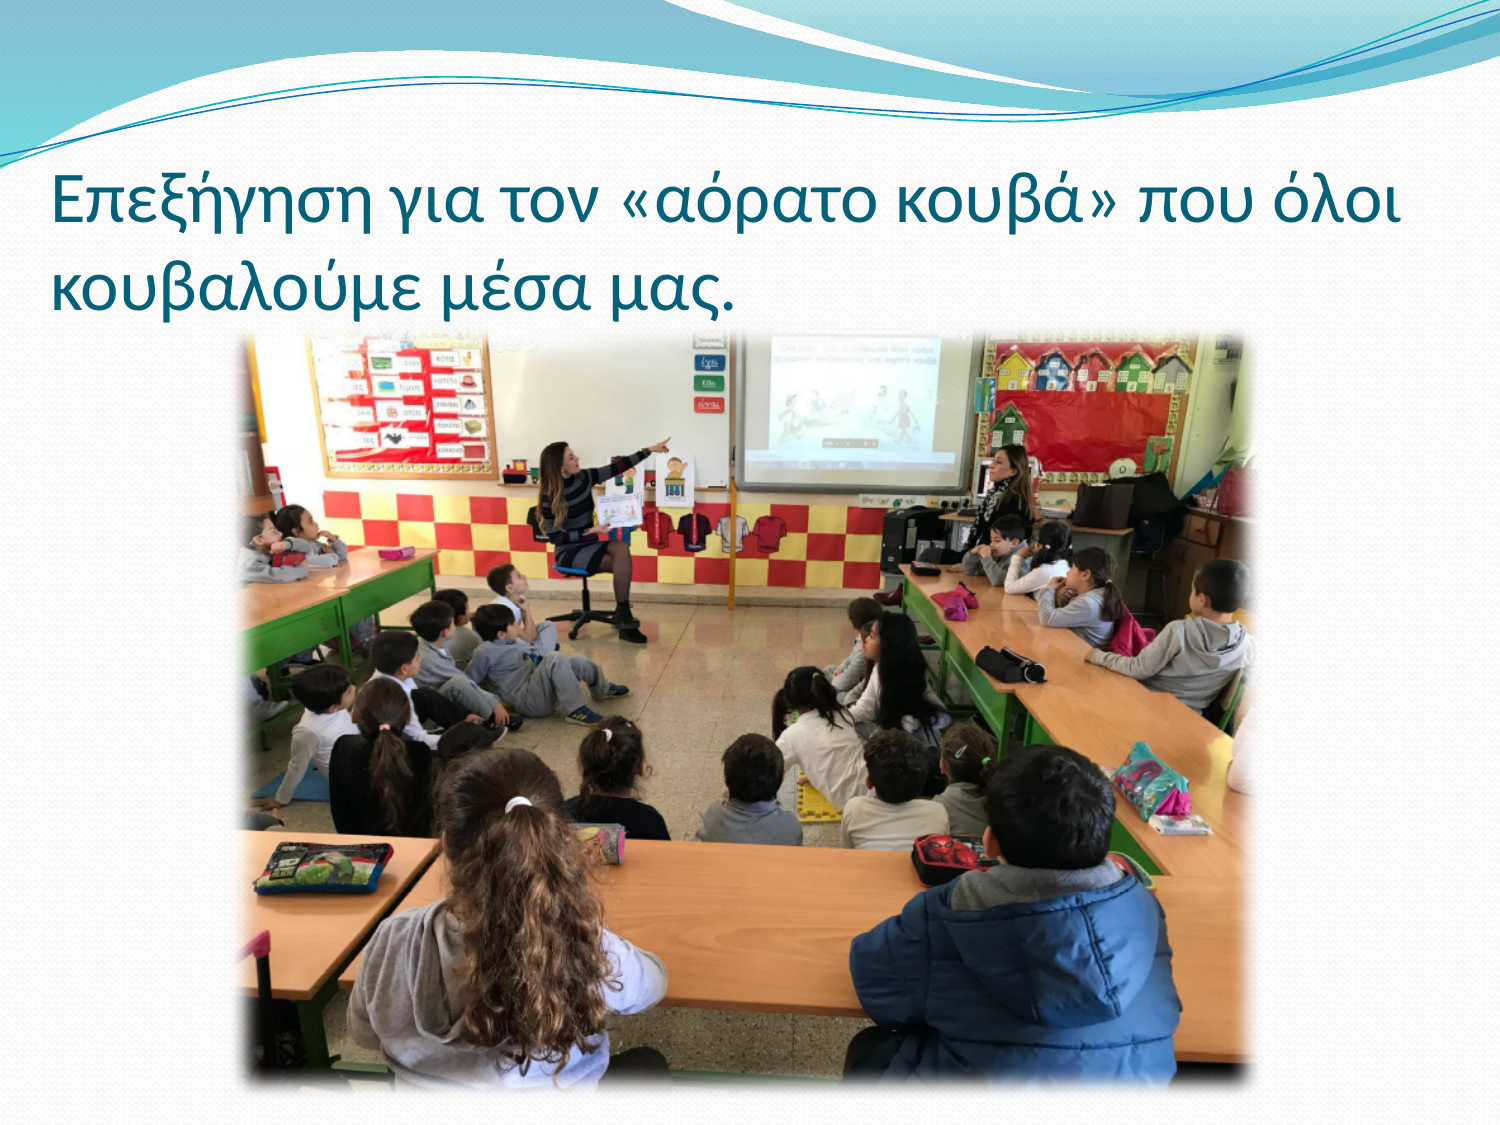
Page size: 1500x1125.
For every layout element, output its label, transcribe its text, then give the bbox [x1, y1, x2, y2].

title Επεξήγηση για τον «αόρατο κουβά» που όλοι κουβαλούμε μέσα μας. [50, 137, 1438, 325]
picture [228, 324, 1263, 1101]
